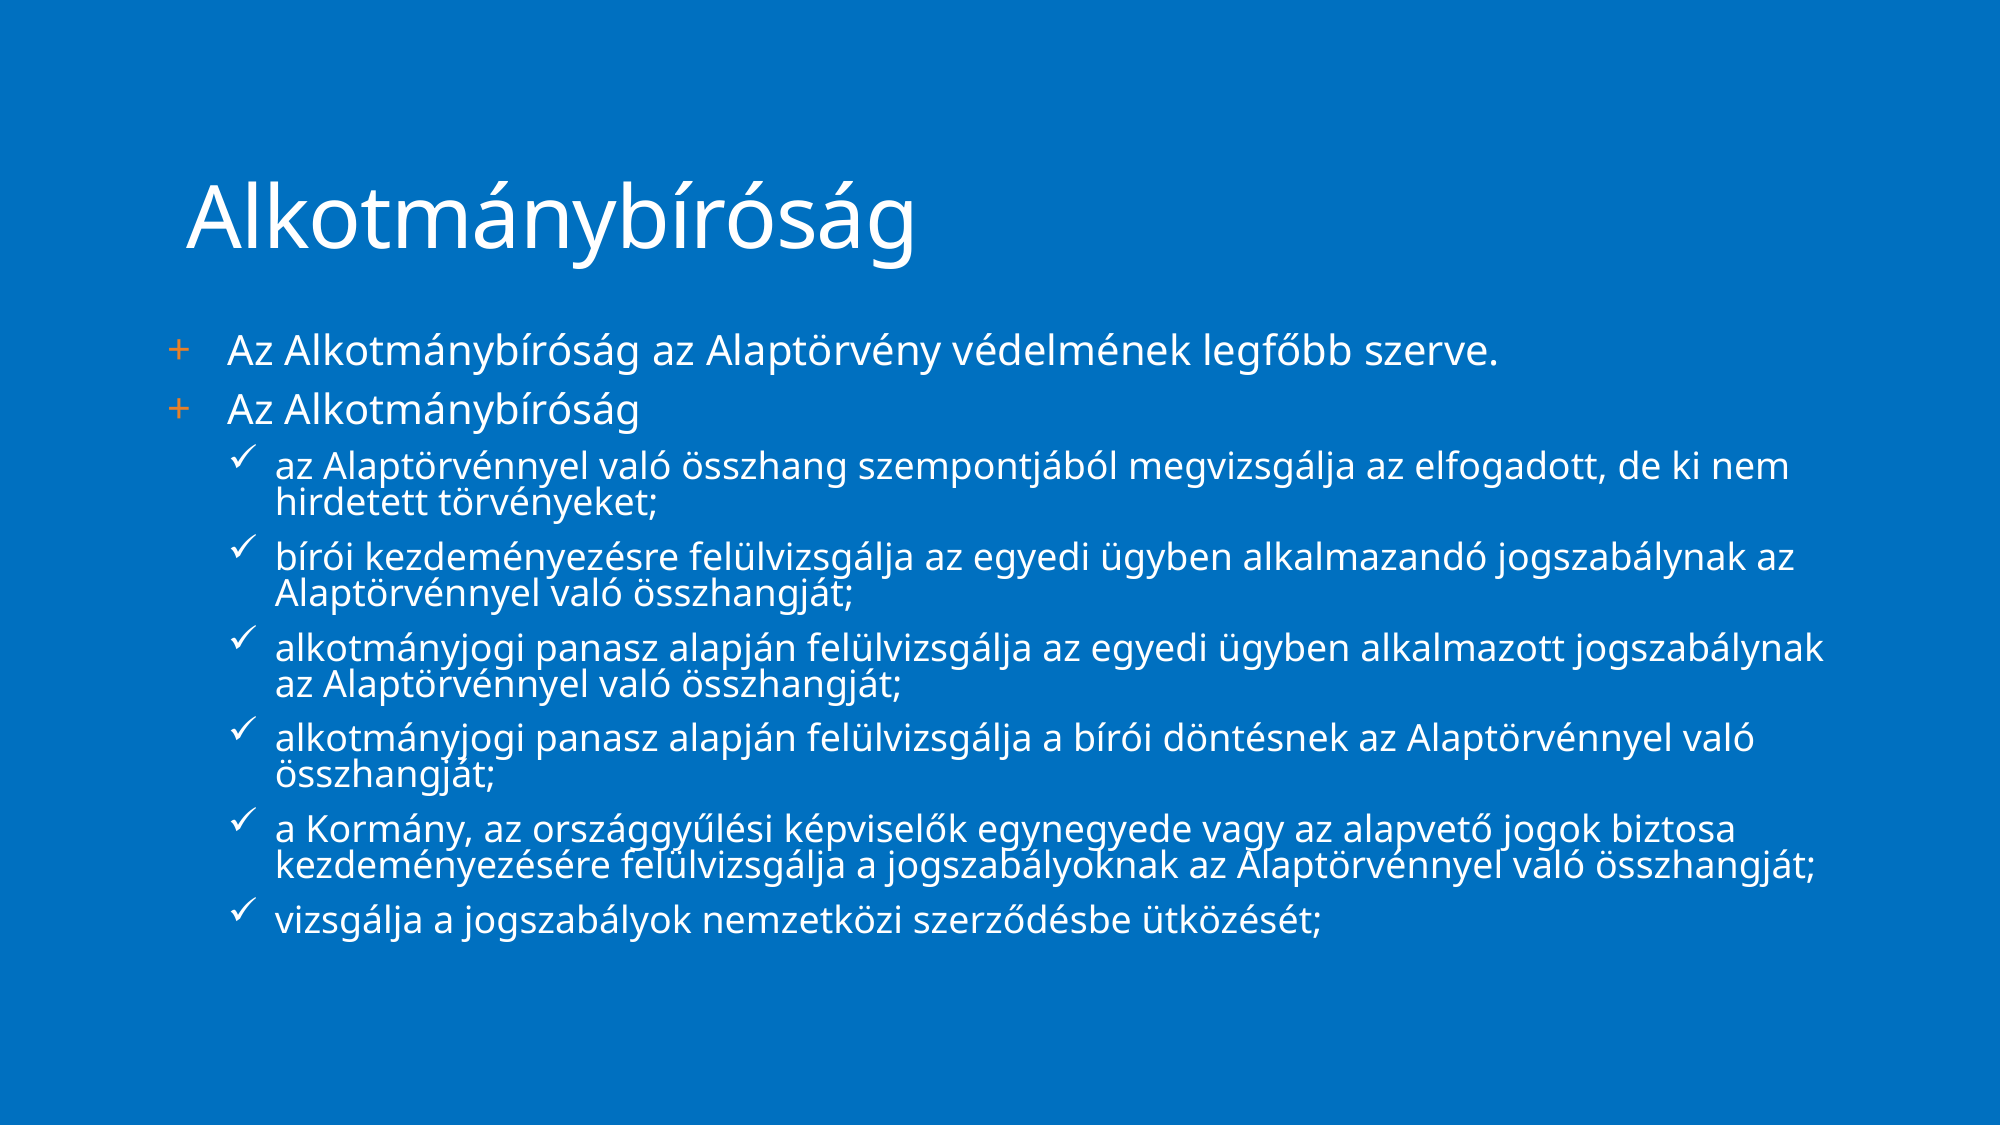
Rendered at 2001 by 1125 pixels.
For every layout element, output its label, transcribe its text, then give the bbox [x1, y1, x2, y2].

list Az Alkotmánybíróság az Alaptörvény védelmének legfőbb szerve. Az Alkotmánybíróság az Alaptörvénnyel való összhang szempontjából megvizsgálja az elfogadott, de ki nem hirdetett törvényeket; bírói kezdeményezésre felülvizsgálja az egyedi ügyben alkalmazandó jogszabálynak az Alaptörvénnyel való összhangját; alkotmányjogi panasz alapján felülvizsgálja az egyedi ügyben alkalmazott jogszabálynak az Alaptörvénnyel való összhangját; alkotmányjogi panasz alapján felülvizsgálja a bírói döntésnek az Alaptörvénnyel való összhangját; a Kormány, az országgyűlési képviselők egynegyede vagy az alapvető jogok biztosa kezdeményezésére felülvizsgálja a jogszabályoknak az Alaptörvénnyel való összhangját; vizsgálja a jogszabályok nemzetközi szerződésbe ütközését; [152, 325, 1856, 1049]
title Alkotmánybíróság [171, 161, 1672, 325]
